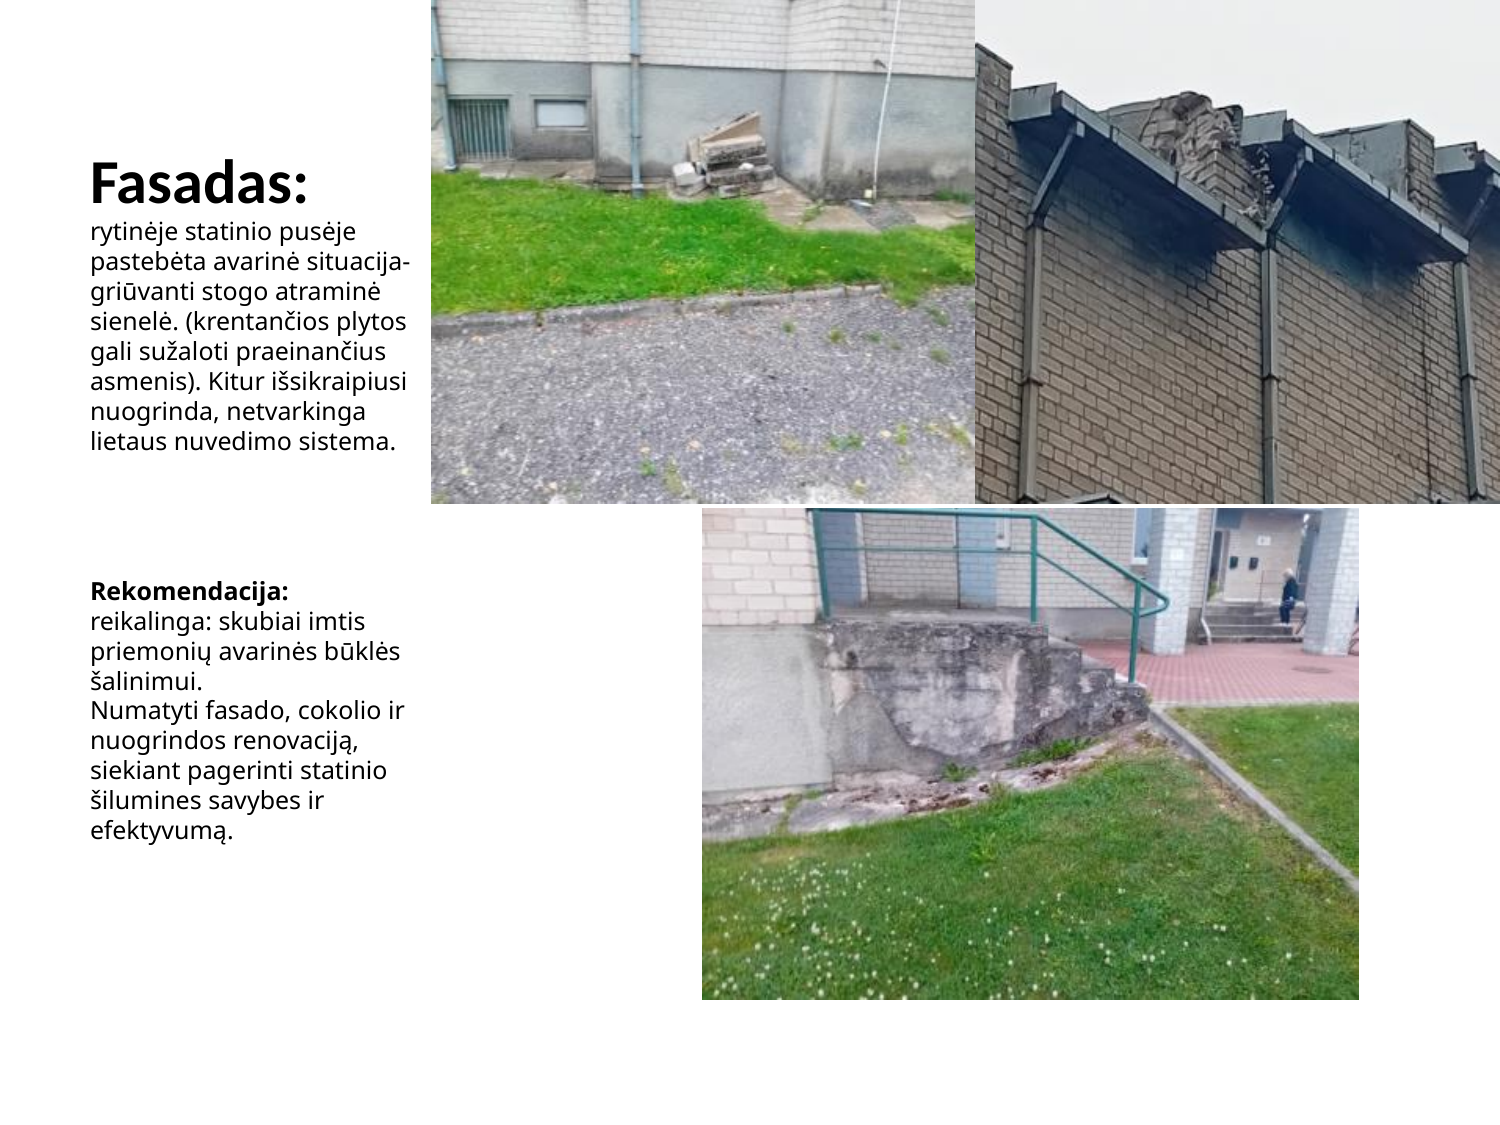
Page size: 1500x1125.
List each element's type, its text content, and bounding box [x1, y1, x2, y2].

picture [702, 508, 1359, 1001]
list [976, 0, 1500, 504]
title Fasadas: rytinėje statinio pusėje pastebėta avarinė situacija- griūvanti stogo atraminė sienelė. (krentančios plytos gali sužaloti praeinančius asmenis). Kitur išsikraipiusi nuogrinda, netvarkinga lietaus nuvedimo sistema. Rekomendacija: reikalinga: skubiai imtis priemonių avarinės būklės šalinimui. Numatyti fasado, cokolio ir nuogrindos renovaciją, siekiant pagerinti statinio šilumines savybes ir efektyvumą. [75, 45, 431, 941]
picture [430, 0, 975, 504]
